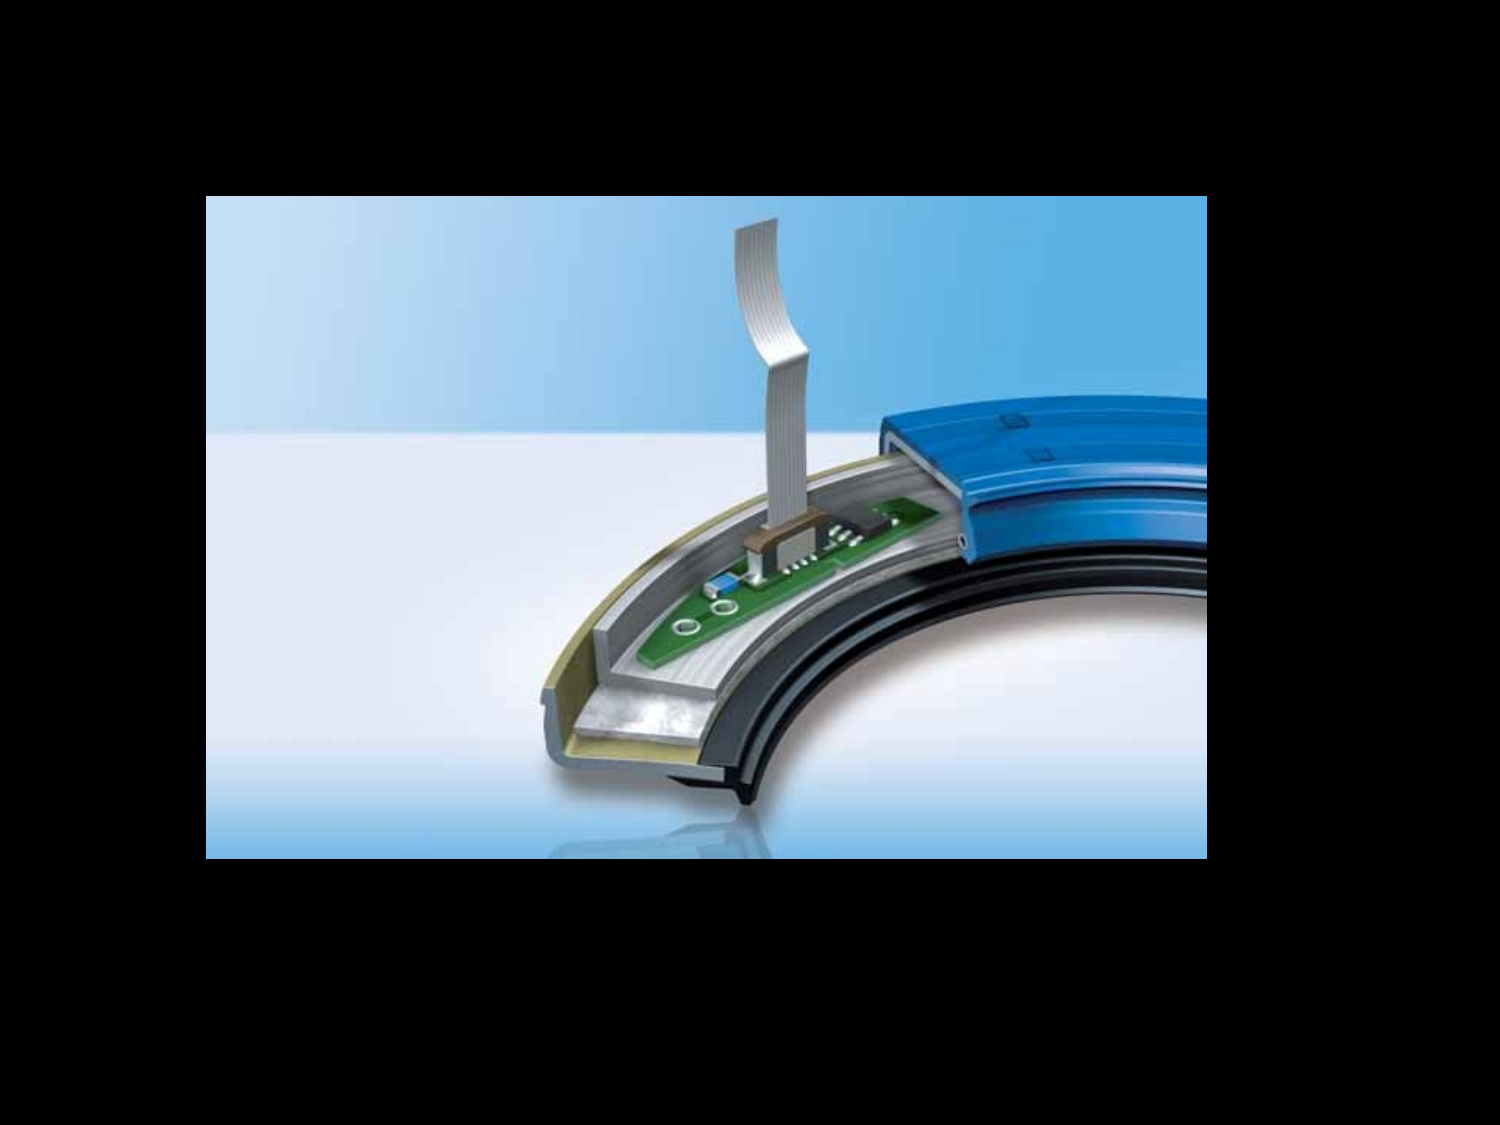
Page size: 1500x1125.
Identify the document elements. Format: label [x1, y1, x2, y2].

picture [206, 195, 1207, 859]
